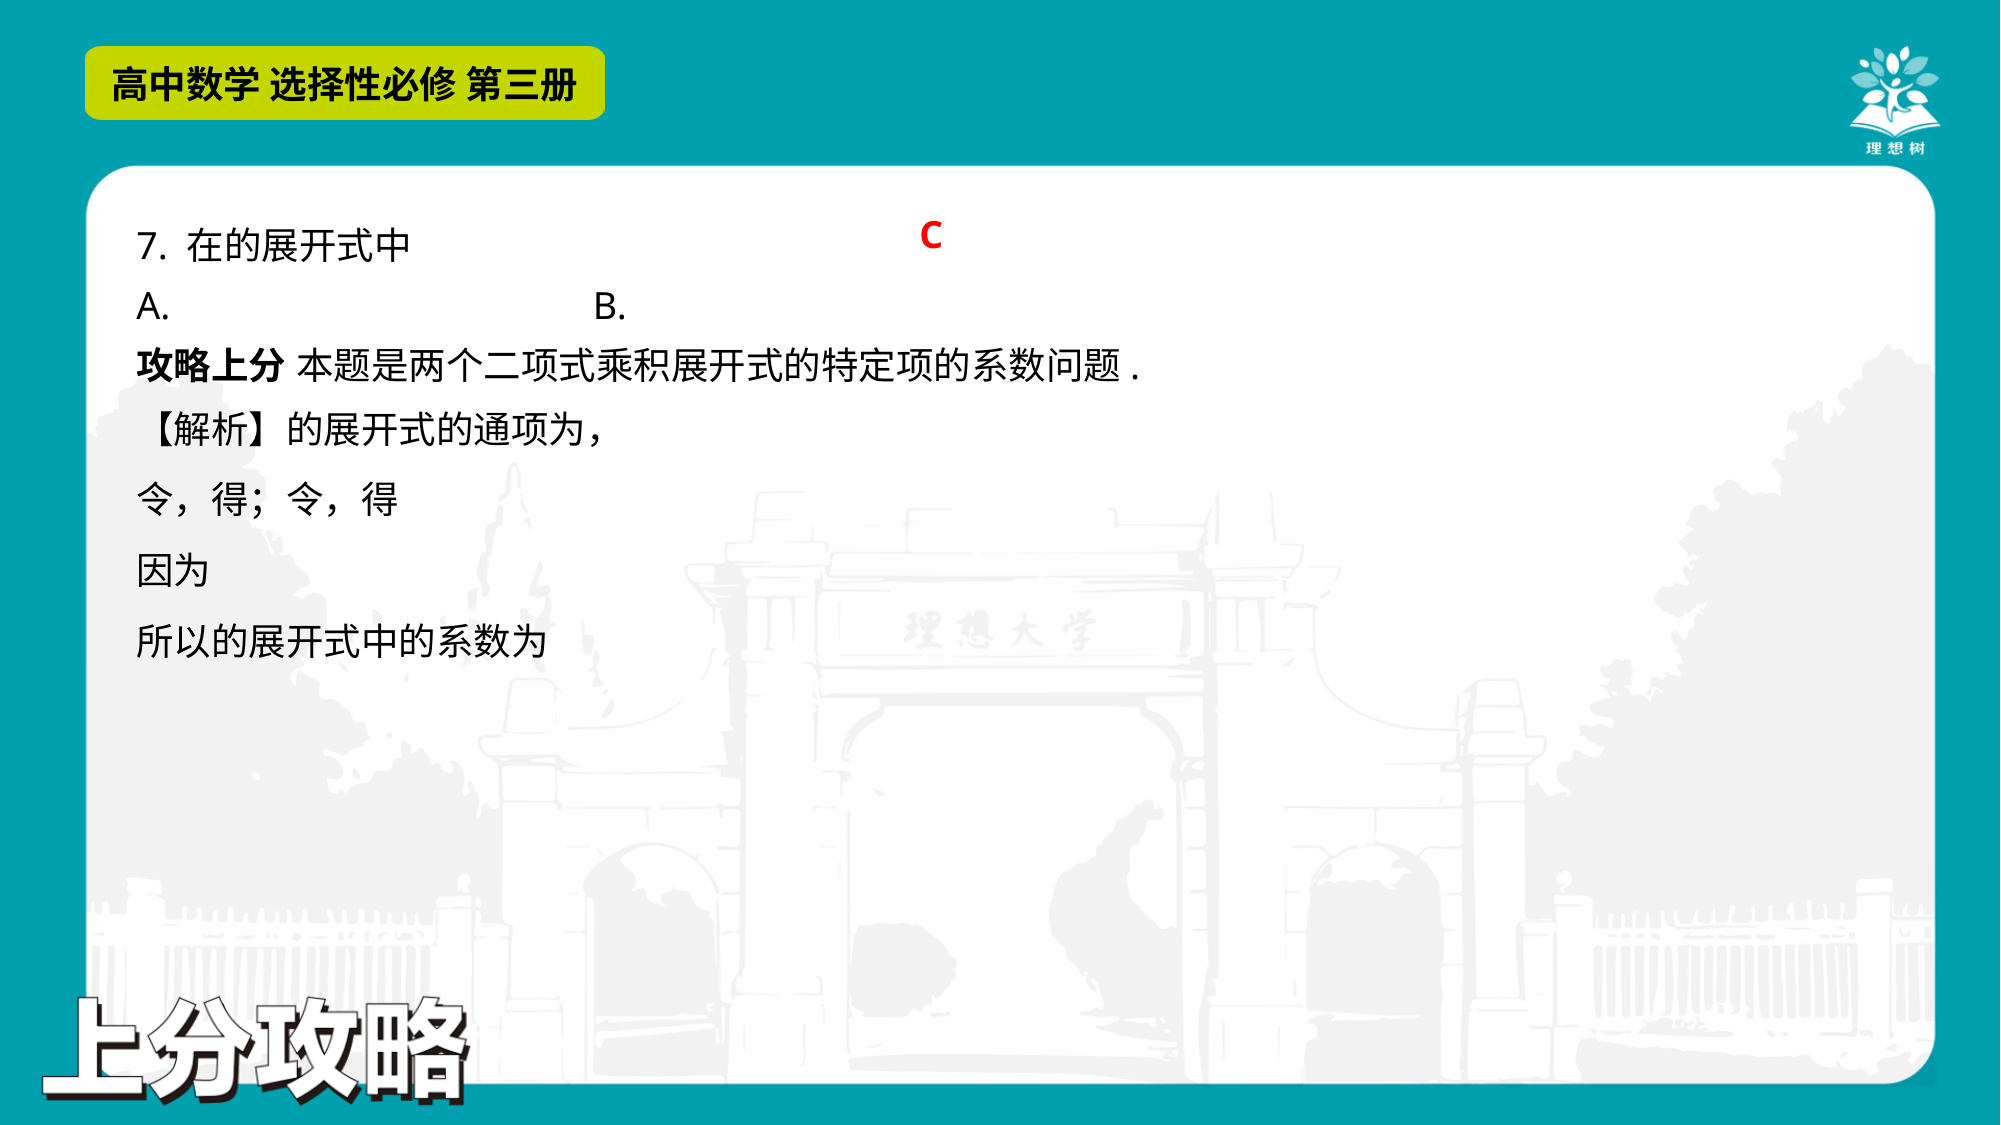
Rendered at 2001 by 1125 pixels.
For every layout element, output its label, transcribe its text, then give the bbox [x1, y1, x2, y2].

text_box 攻略上分 本题是两个二项式乘积展开式的特定项的系数问题. [136, 320, 1865, 380]
picture [0, 0, 2000, 1125]
text_box C [904, 210, 959, 255]
